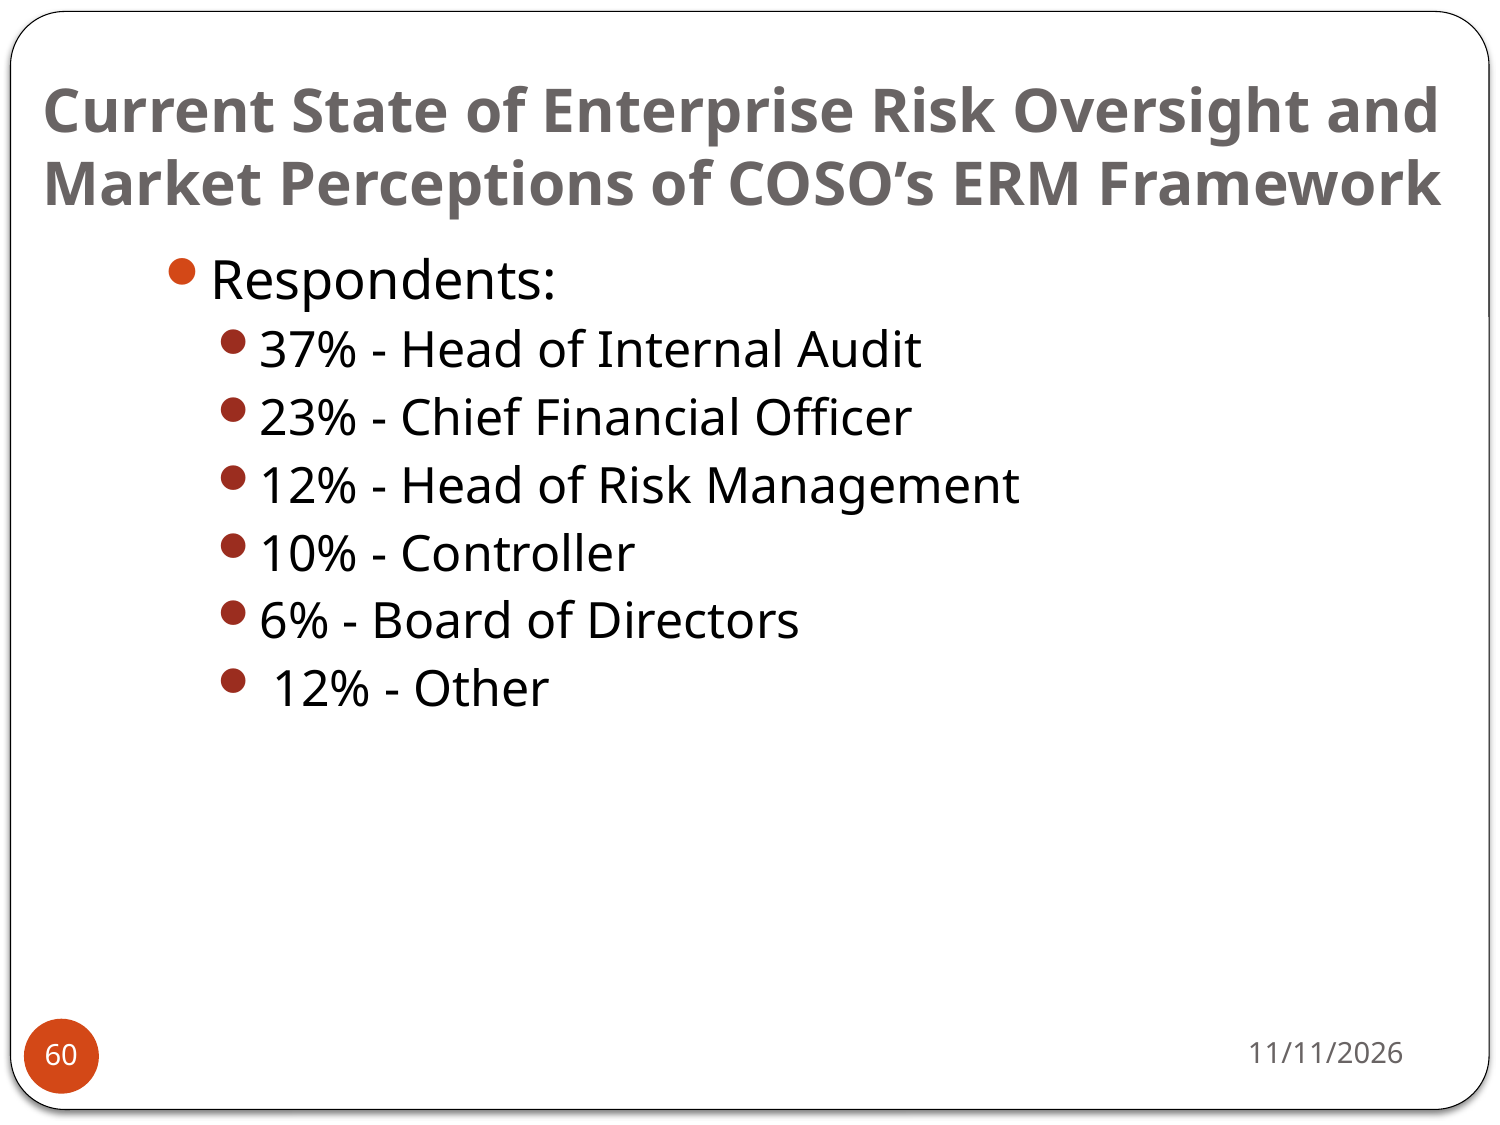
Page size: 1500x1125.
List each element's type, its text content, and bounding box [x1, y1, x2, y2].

title Current State of Enterprise Risk Oversight and Market Perceptions of COSO’s ERM Framework [27, 45, 1473, 233]
list Respondents: 37% - Head of Internal Audit 23% - Chief Financial Officer 12% - Head of Risk Management 10% - Controller 6% - Board of Directors 12% - Other [150, 237, 1425, 988]
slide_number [1012, 1015, 1419, 1094]
slide_number 60 [23, 1018, 99, 1094]
